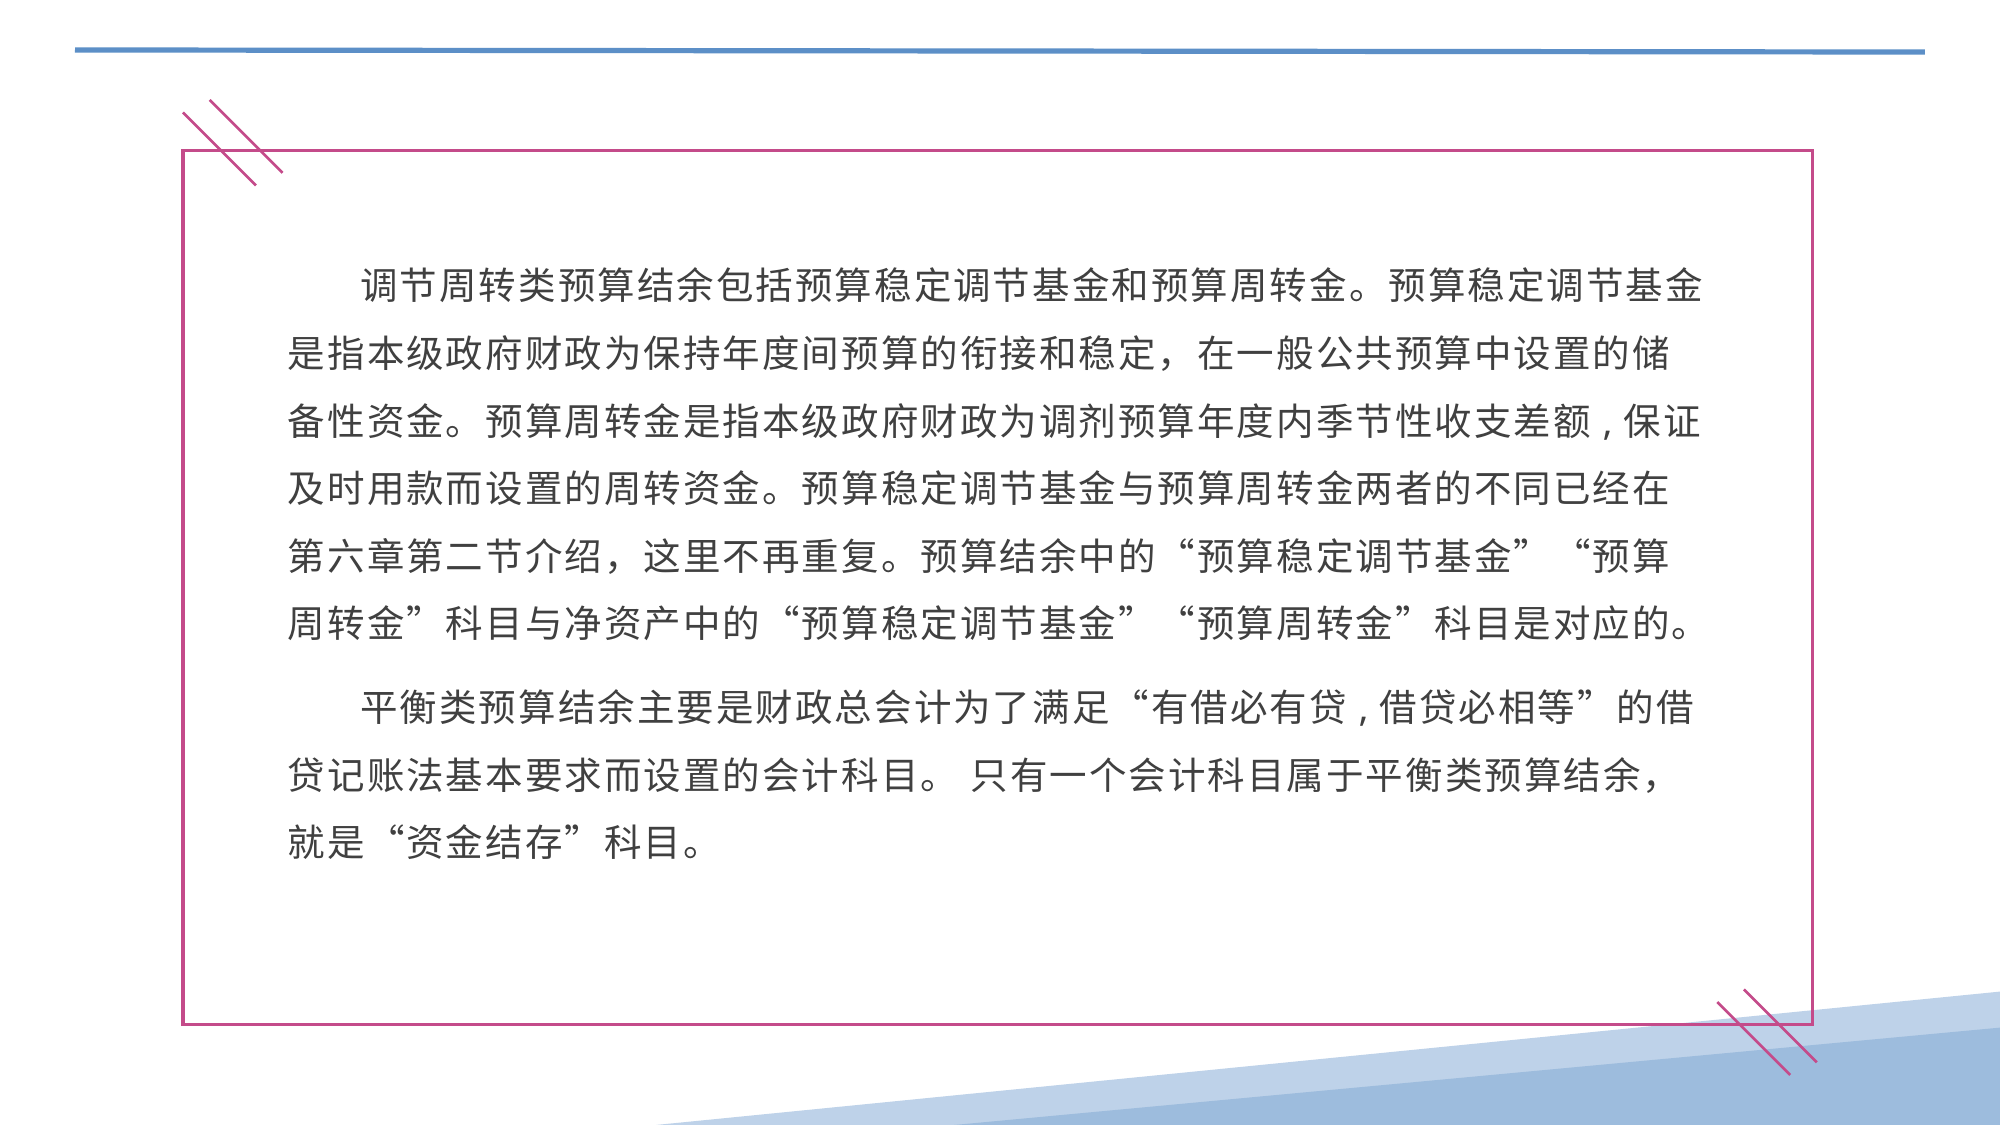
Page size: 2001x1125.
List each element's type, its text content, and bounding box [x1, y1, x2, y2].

text_box 调节周转类预算结余包括预算稳定调节基金和预算周转金。预算稳定调节基金是指本级政府财政为保持年度间预算的衔接和稳定，在一般公共预算中设置的储备性资金。预算周转金是指本级政府财政为调剂预算年度内季节性收支差额,保证及时用款而设置的周转资金。预算稳定调节基金与预算周转金两者的不同已经在第六章第二节介绍，这里不再重复。预算结余中的“预算稳定调节基金”“预算周转金”科目与净资产中的“预算稳定调节基金”“预算周转金”科目是对应的。 平衡类预算结余主要是财政总会计为了满足“有借必有贷,借贷必相等”的借贷记账法基本要求而设置的会计科目。 只有一个会计科目属于平衡类预算结余，就是“资金结存”科目。 [277, 193, 1718, 982]
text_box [182, 112, 256, 186]
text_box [74, 49, 1925, 53]
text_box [656, 991, 2000, 1125]
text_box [209, 99, 283, 173]
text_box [1717, 1002, 1791, 1075]
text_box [1743, 989, 1817, 1063]
text_box [182, 150, 1814, 1025]
